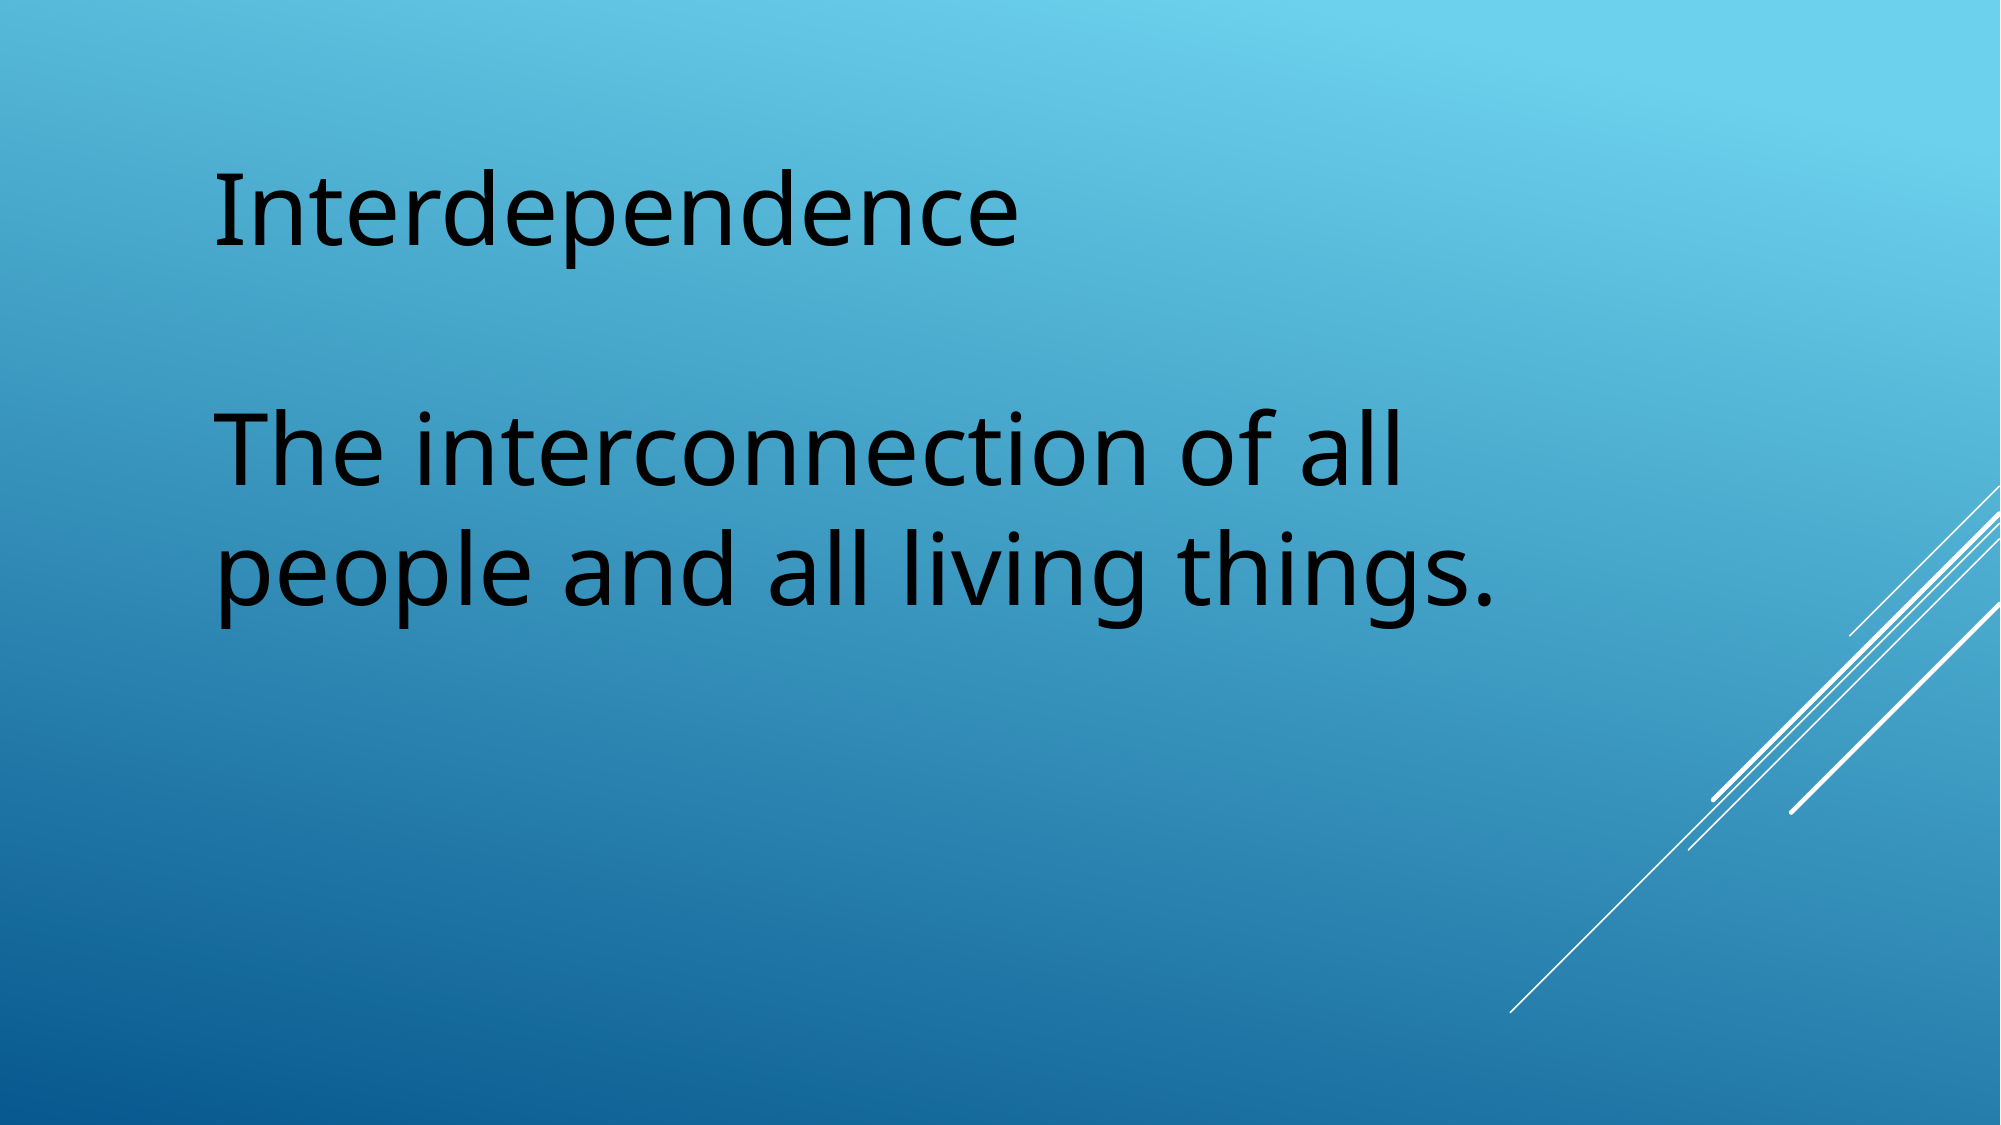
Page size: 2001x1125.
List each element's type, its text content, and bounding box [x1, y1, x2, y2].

text_box Interdependence The interconnection of all people and all living things. [198, 138, 1646, 633]
